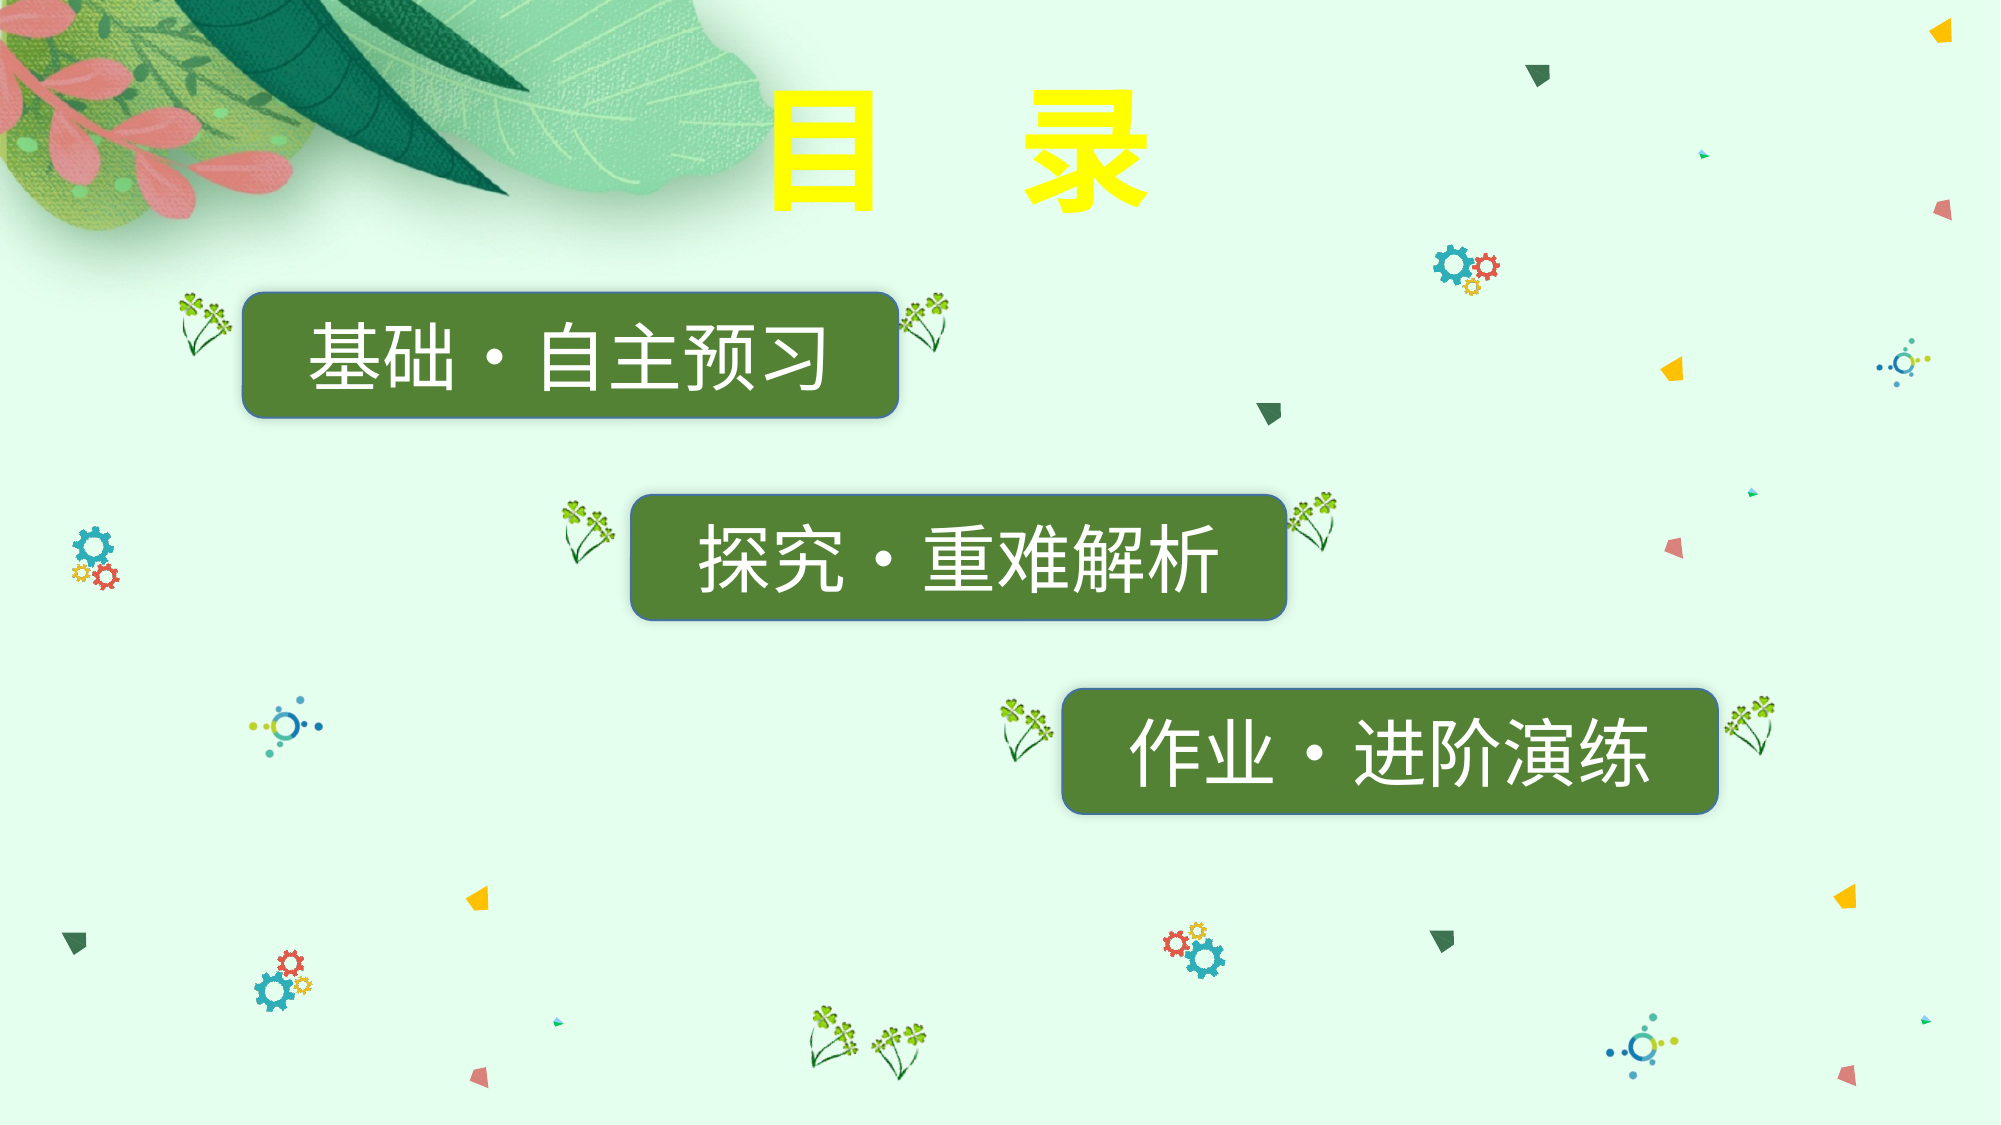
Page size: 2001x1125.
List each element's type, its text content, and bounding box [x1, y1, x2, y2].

text_box 基础•自主预习 [241, 291, 900, 419]
text_box 目 录 [740, 55, 1171, 236]
text_box 探究•重难解析 [629, 493, 1288, 622]
picture [0, 0, 2001, 1125]
text_box 作业•进阶演练 [1061, 687, 1719, 815]
